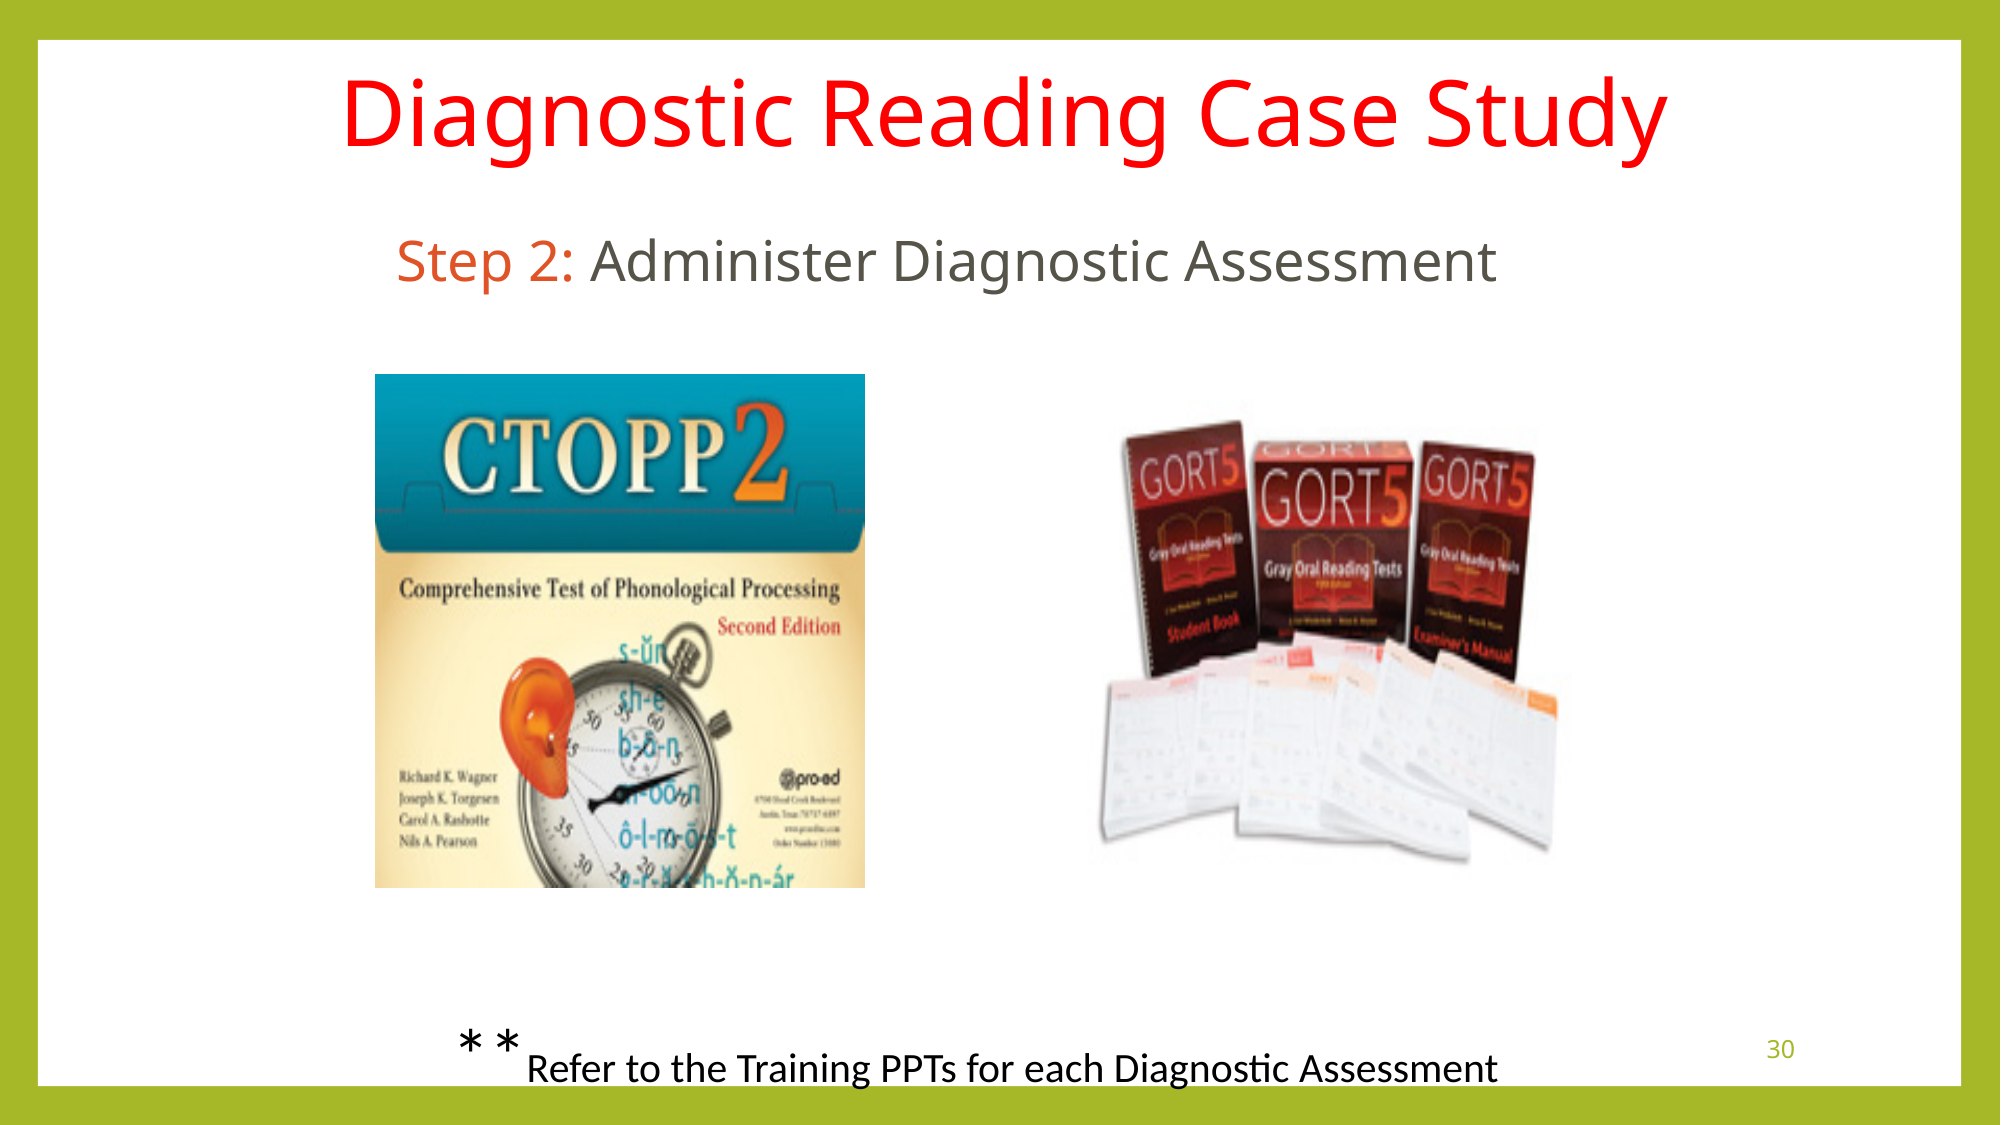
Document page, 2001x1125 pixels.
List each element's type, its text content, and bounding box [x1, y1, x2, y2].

text_box **Refer to the Training PPTs for each Diagnostic Assessment [324, 999, 1525, 1125]
picture [374, 374, 865, 888]
title Diagnostic Reading Case Study [324, 4, 1713, 226]
list Step 2: Administer Diagnostic Assessment [287, 226, 1750, 352]
picture [1087, 374, 1578, 893]
slide_number 30 [1530, 1020, 1811, 1081]
